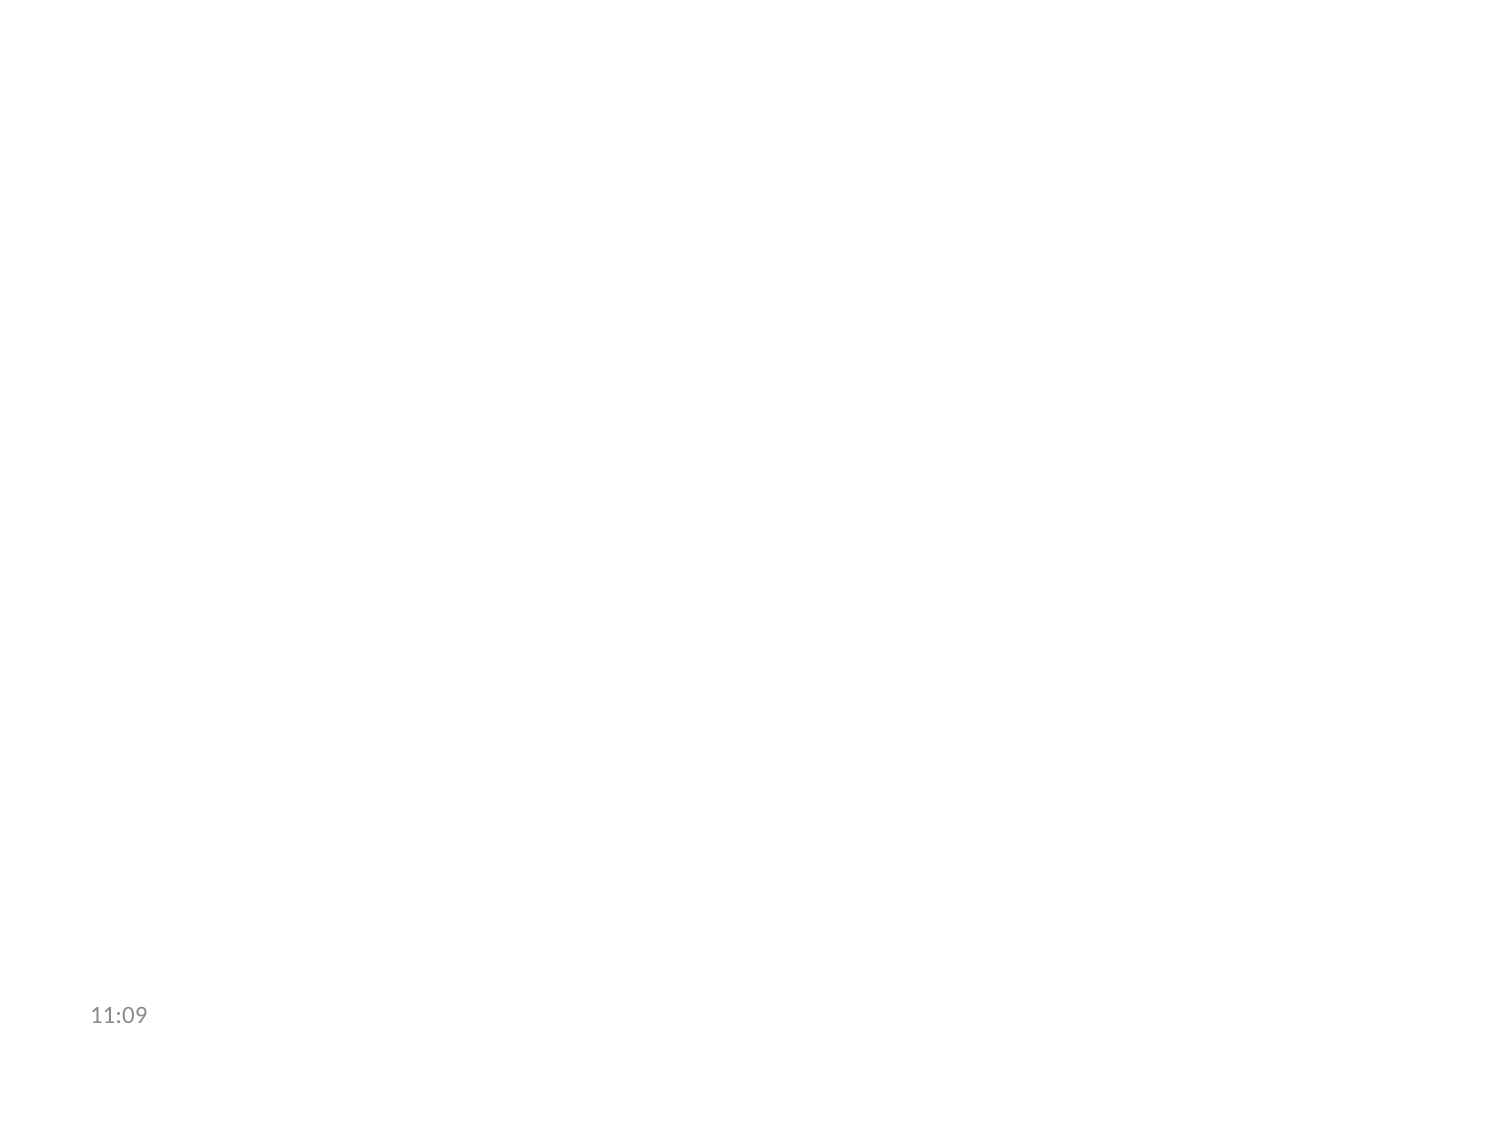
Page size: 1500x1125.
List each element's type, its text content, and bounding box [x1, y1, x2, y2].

text_box 15:35 [75, 983, 425, 1044]
